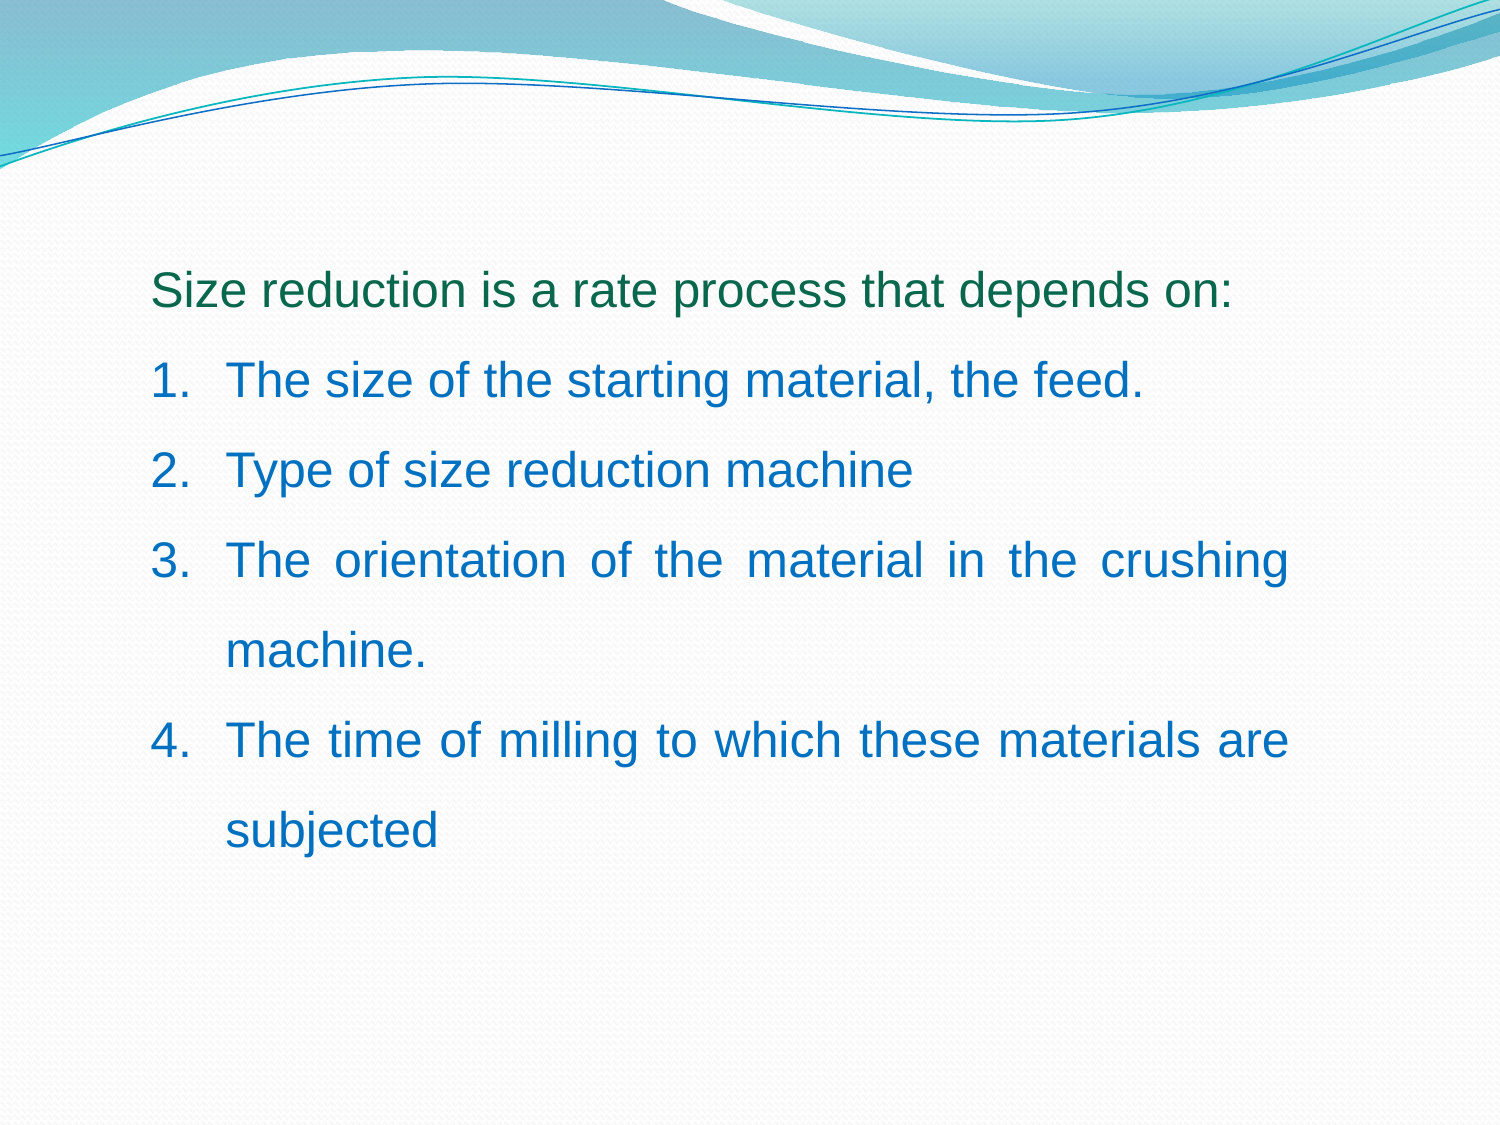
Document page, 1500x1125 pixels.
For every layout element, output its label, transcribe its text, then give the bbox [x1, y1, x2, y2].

text_box Size reduction is a rate process that depends on: The size of the starting material, the feed. Type of size reduction machine The orientation of the material in the crushing machine. The time of milling to which these materials are subjected [135, 219, 1306, 865]
